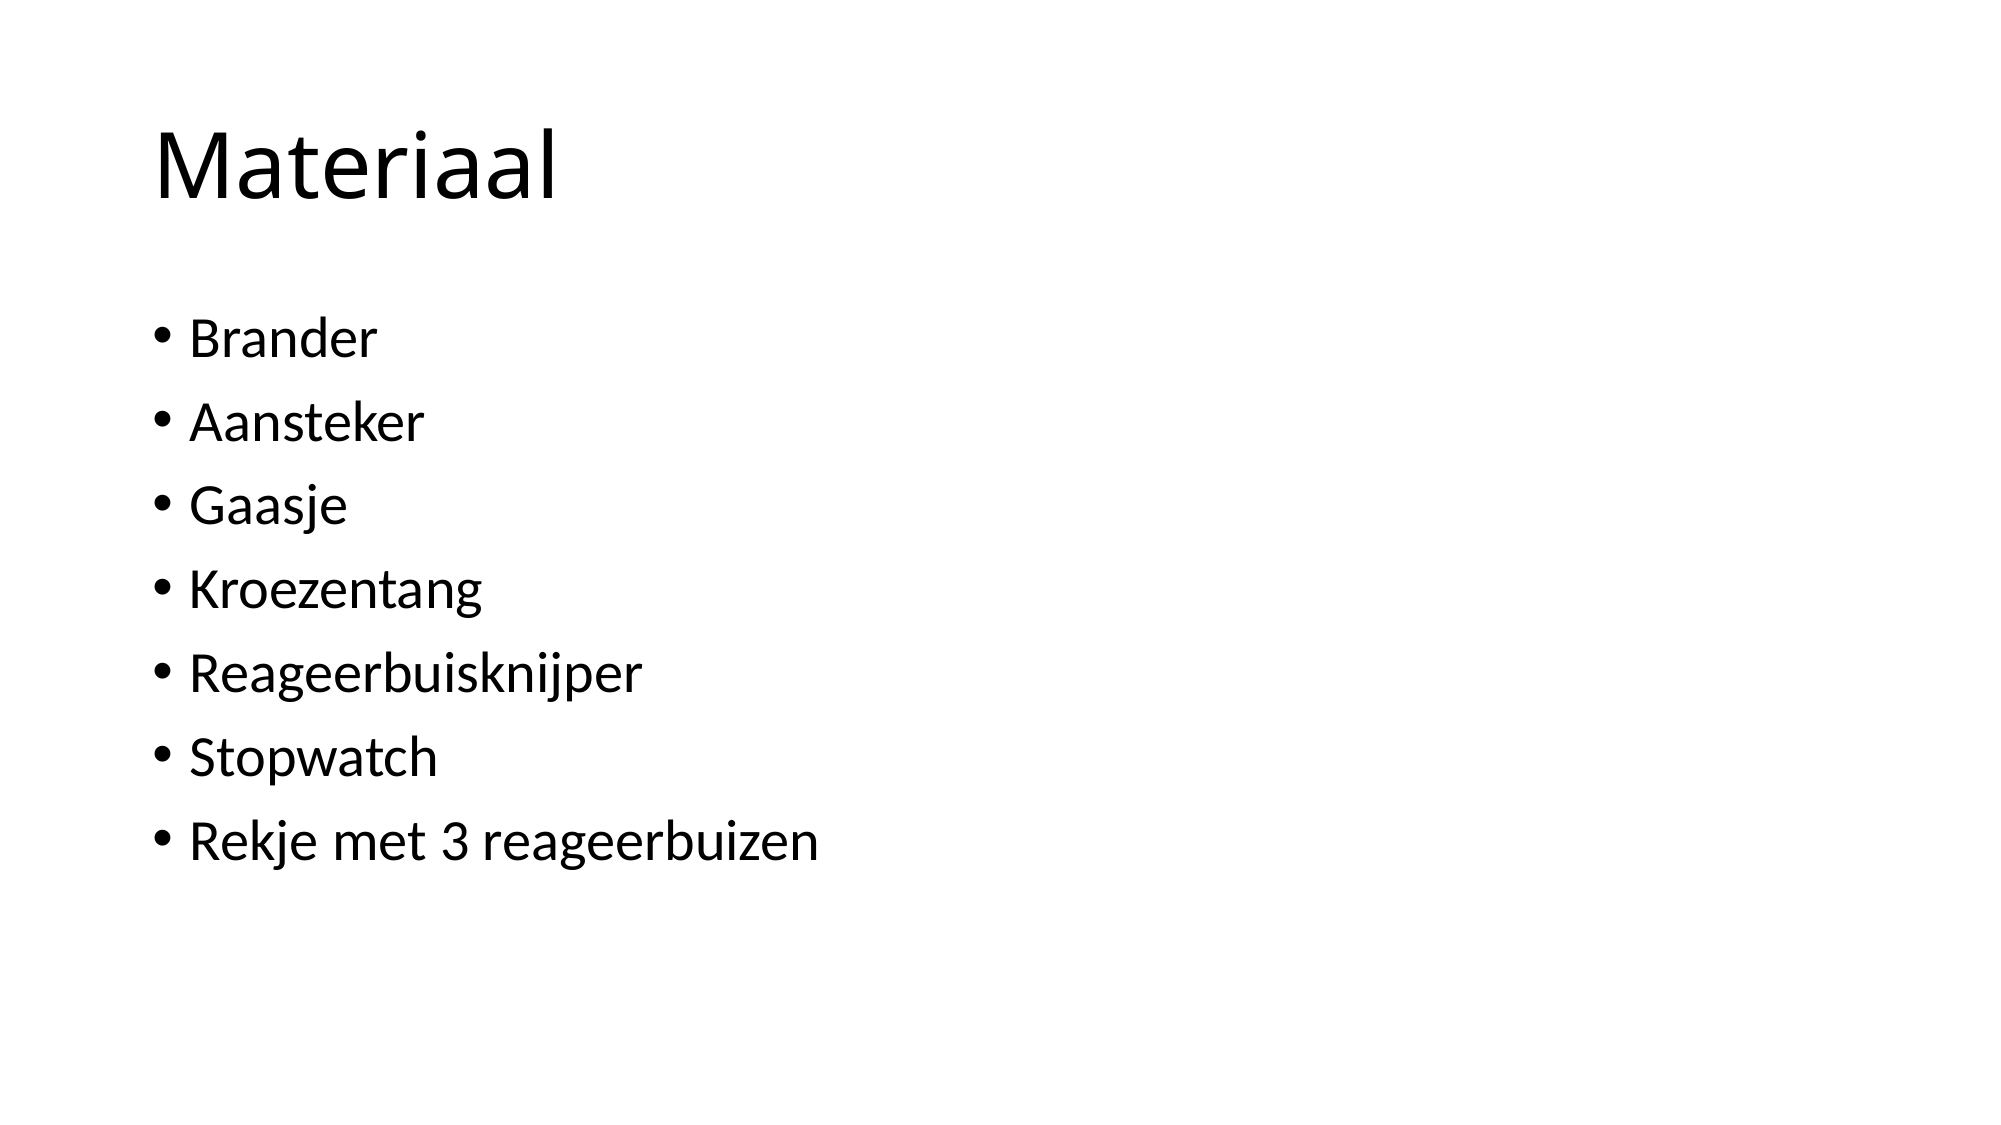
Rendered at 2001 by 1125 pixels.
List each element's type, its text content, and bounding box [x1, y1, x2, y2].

list Brander Aansteker Gaasje Kroezentang Reageerbuisknijper Stopwatch Rekje met 3 reageerbuizen [137, 299, 1863, 1014]
title Materiaal [137, 59, 1863, 278]
